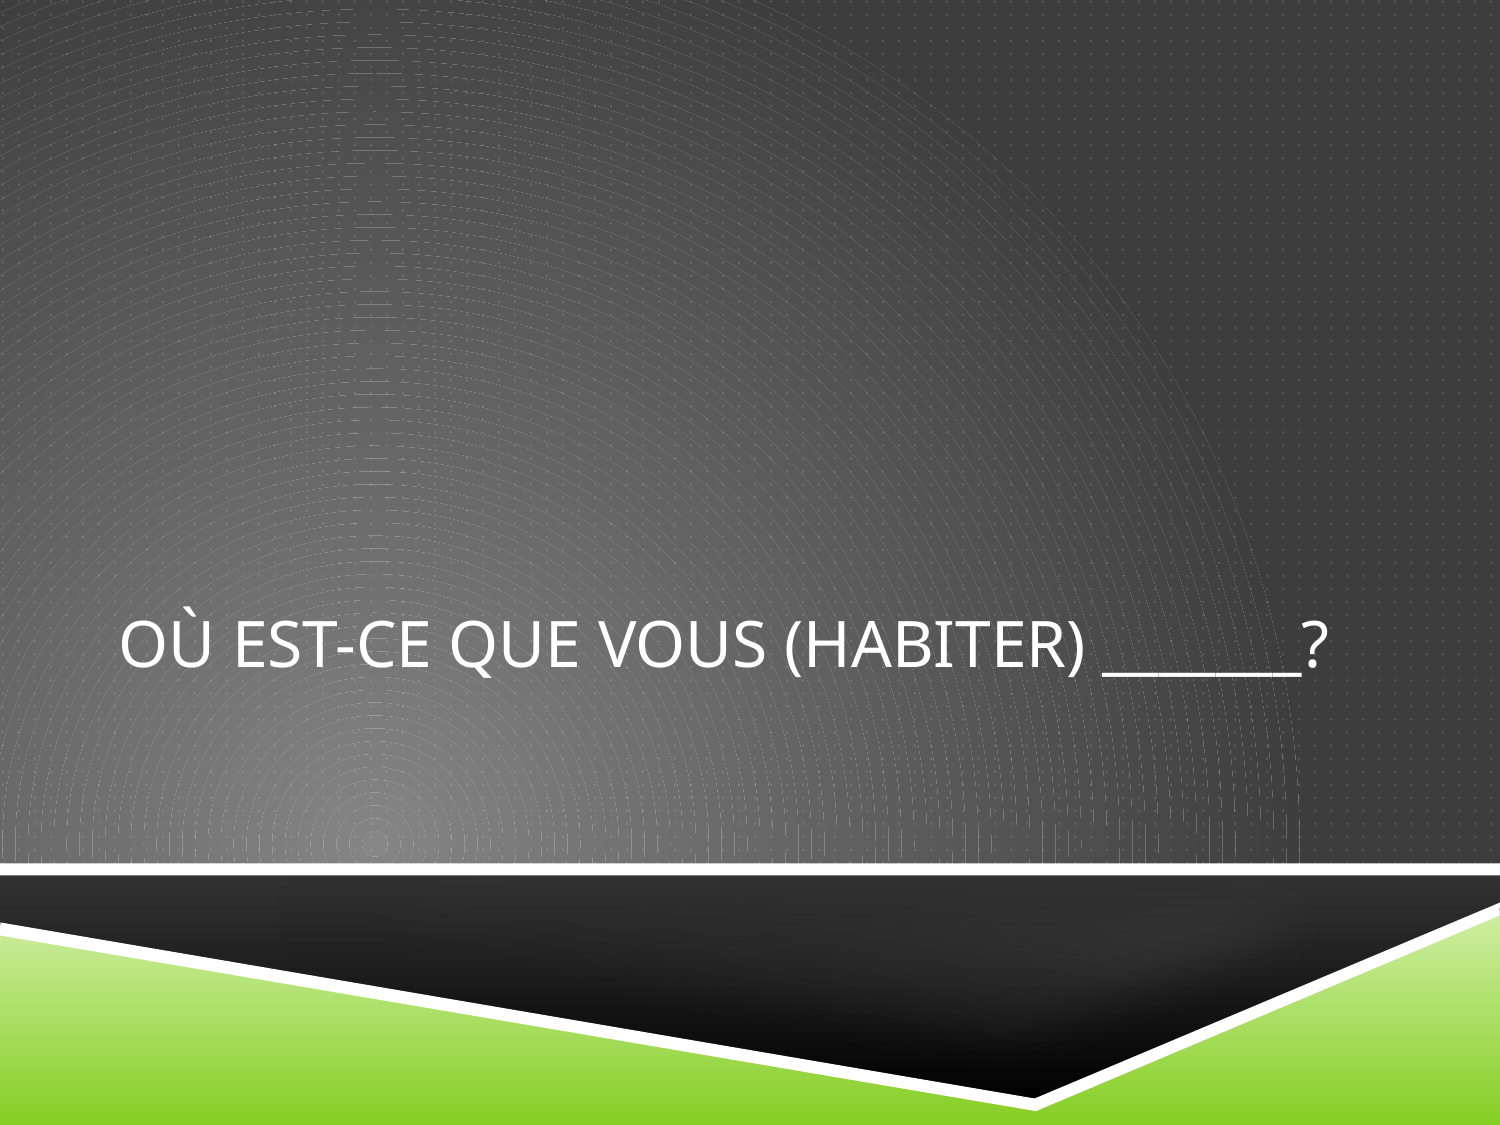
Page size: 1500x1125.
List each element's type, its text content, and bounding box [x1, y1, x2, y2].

title où est-ce que vous (habiter) _______? [118, 596, 1394, 820]
